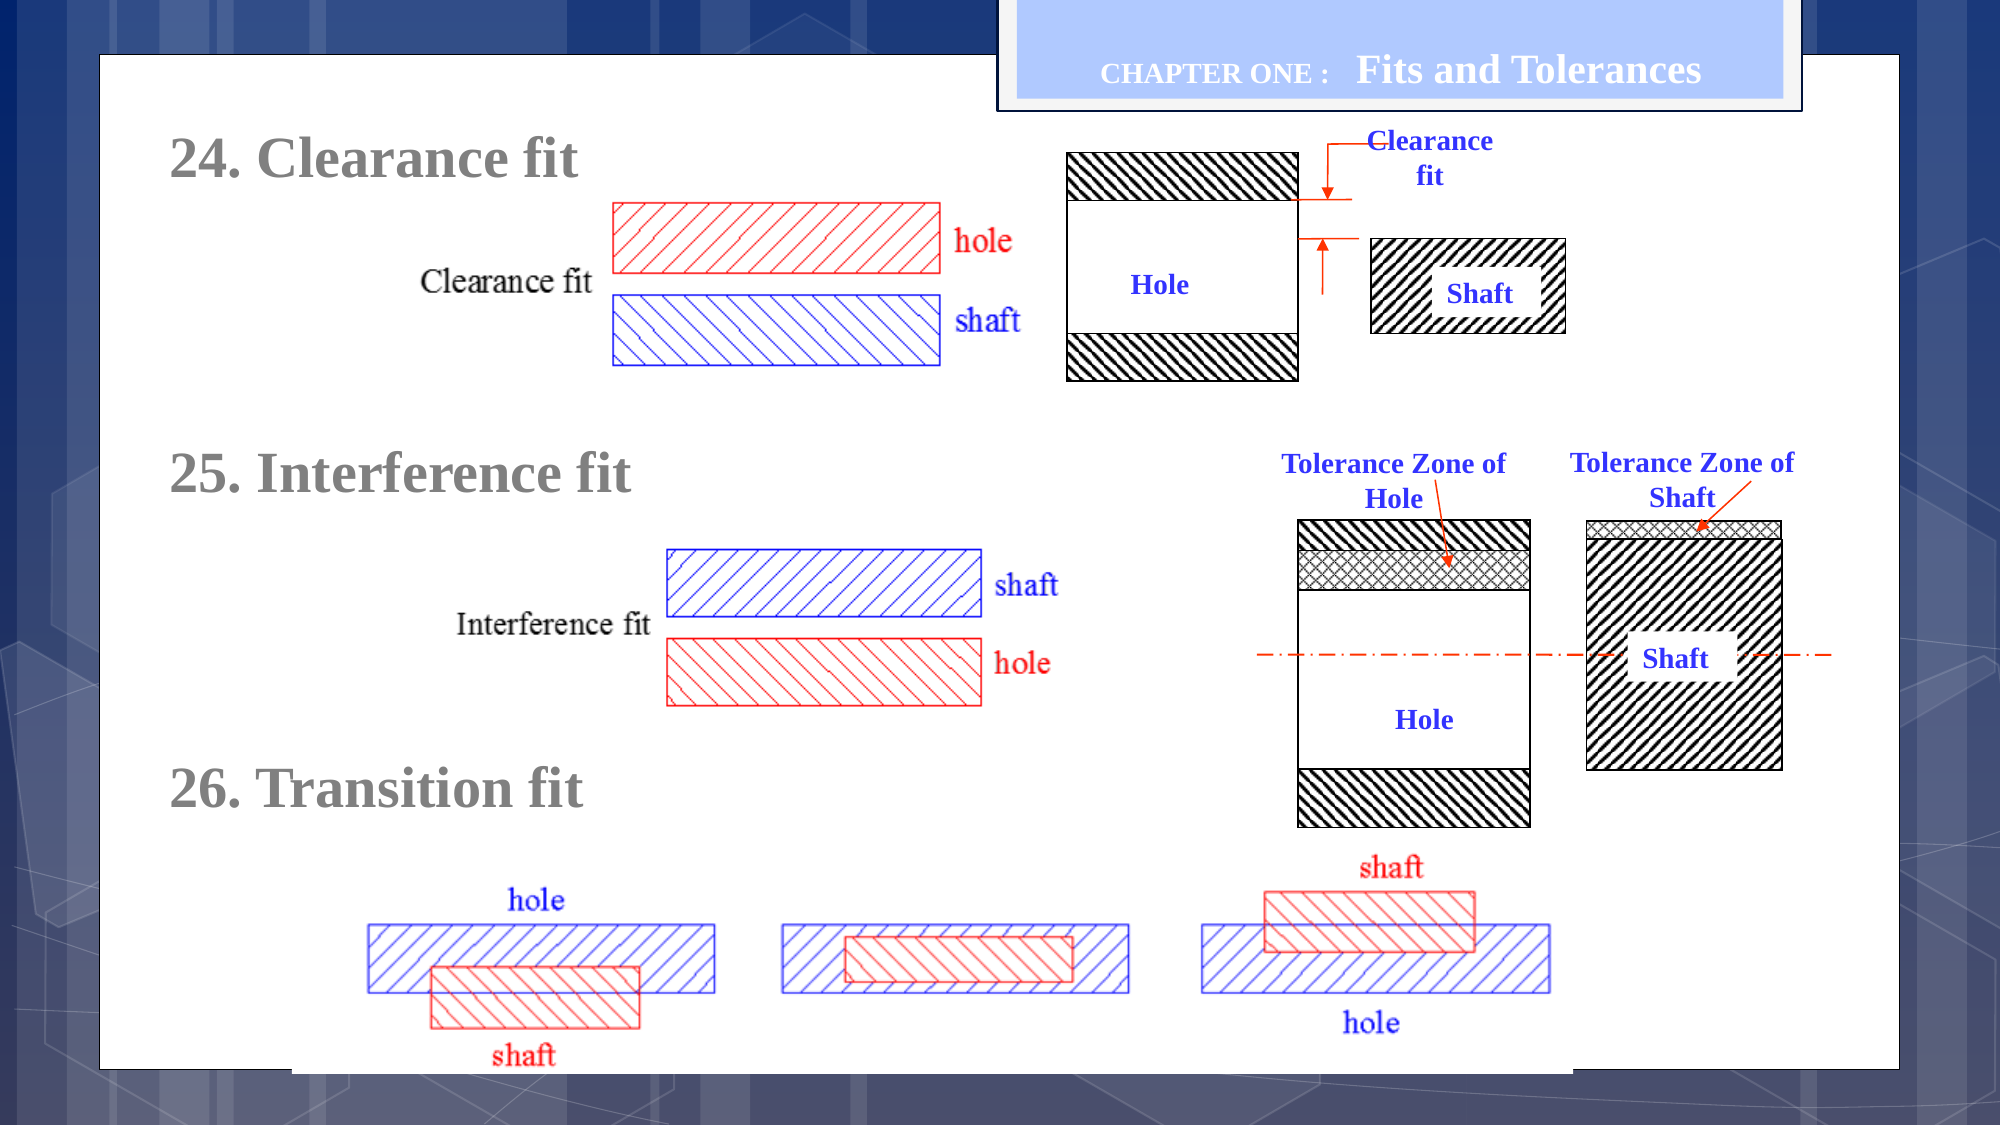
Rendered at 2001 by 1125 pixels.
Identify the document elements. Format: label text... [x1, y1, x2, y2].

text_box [1066, 113, 1566, 381]
picture [410, 525, 1076, 721]
picture [399, 196, 1040, 385]
picture [291, 847, 1574, 1074]
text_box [1256, 435, 1834, 828]
text_box 24. Clearance fit 25. Interference fit 26. Transition fit [154, 54, 1843, 932]
text_box CHAPTER ONE : Fits and Tolerances [942, 0, 1860, 106]
